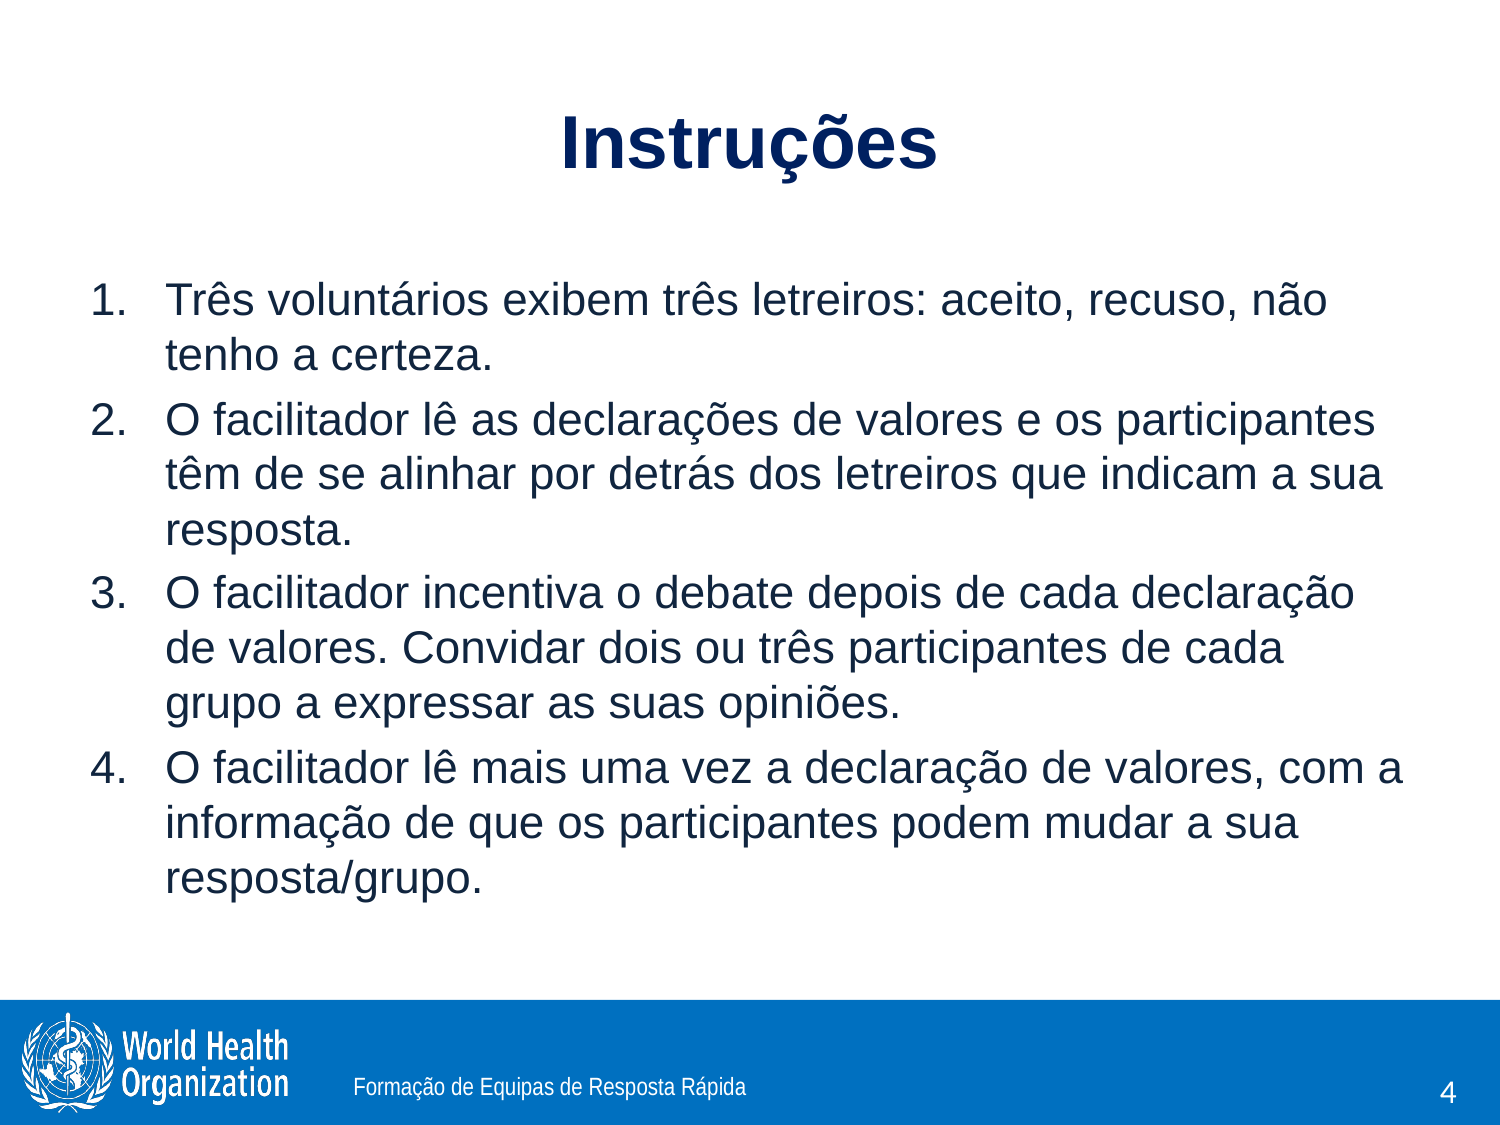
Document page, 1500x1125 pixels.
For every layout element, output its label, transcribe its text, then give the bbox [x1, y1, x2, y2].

picture [21, 1012, 288, 1113]
list Três voluntários exibem três letreiros: aceito, recuso, não tenho a certeza. O facilitador lê as declarações de valores e os participantes têm de se alinhar por detrás dos letreiros que indicam a sua resposta. O facilitador incentiva o debate depois de cada declaração de valores. Convidar dois ou três participantes de cada grupo a expressar as suas opiniões. O facilitador lê mais uma vez a declaração de valores, com a informação de que os participantes podem mudar a sua resposta/grupo. [75, 262, 1425, 906]
title Instruções [75, 45, 1425, 233]
